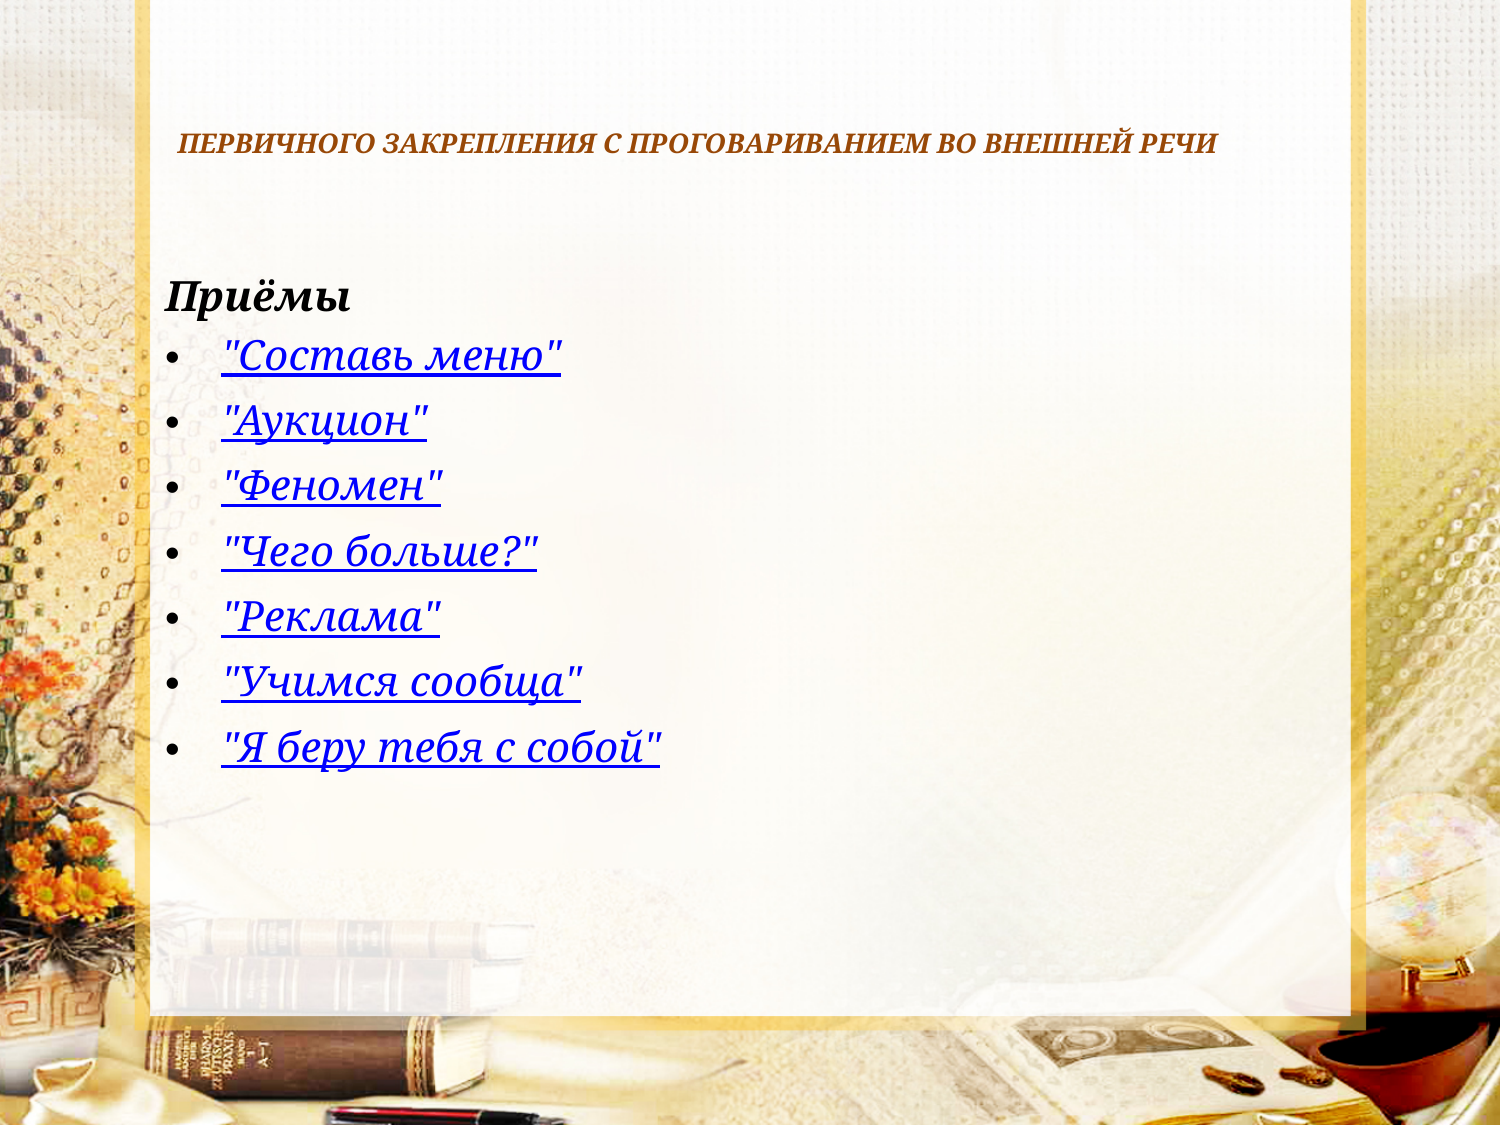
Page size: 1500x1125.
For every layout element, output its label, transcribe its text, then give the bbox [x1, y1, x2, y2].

title ПЕРВИЧНОГО ЗАКРЕПЛЕНИЯ С ПРОГОВАРИВАНИЕМ ВО ВНЕШНЕЙ РЕЧИ [162, 45, 1350, 233]
picture [0, 0, 1500, 1125]
list Приёмы "Составь меню" "Аукцион" "Феномен" "Чего больше?" "Реклама" "Учимся сообща" "Я беру тебя с собой" [150, 262, 1350, 1005]
